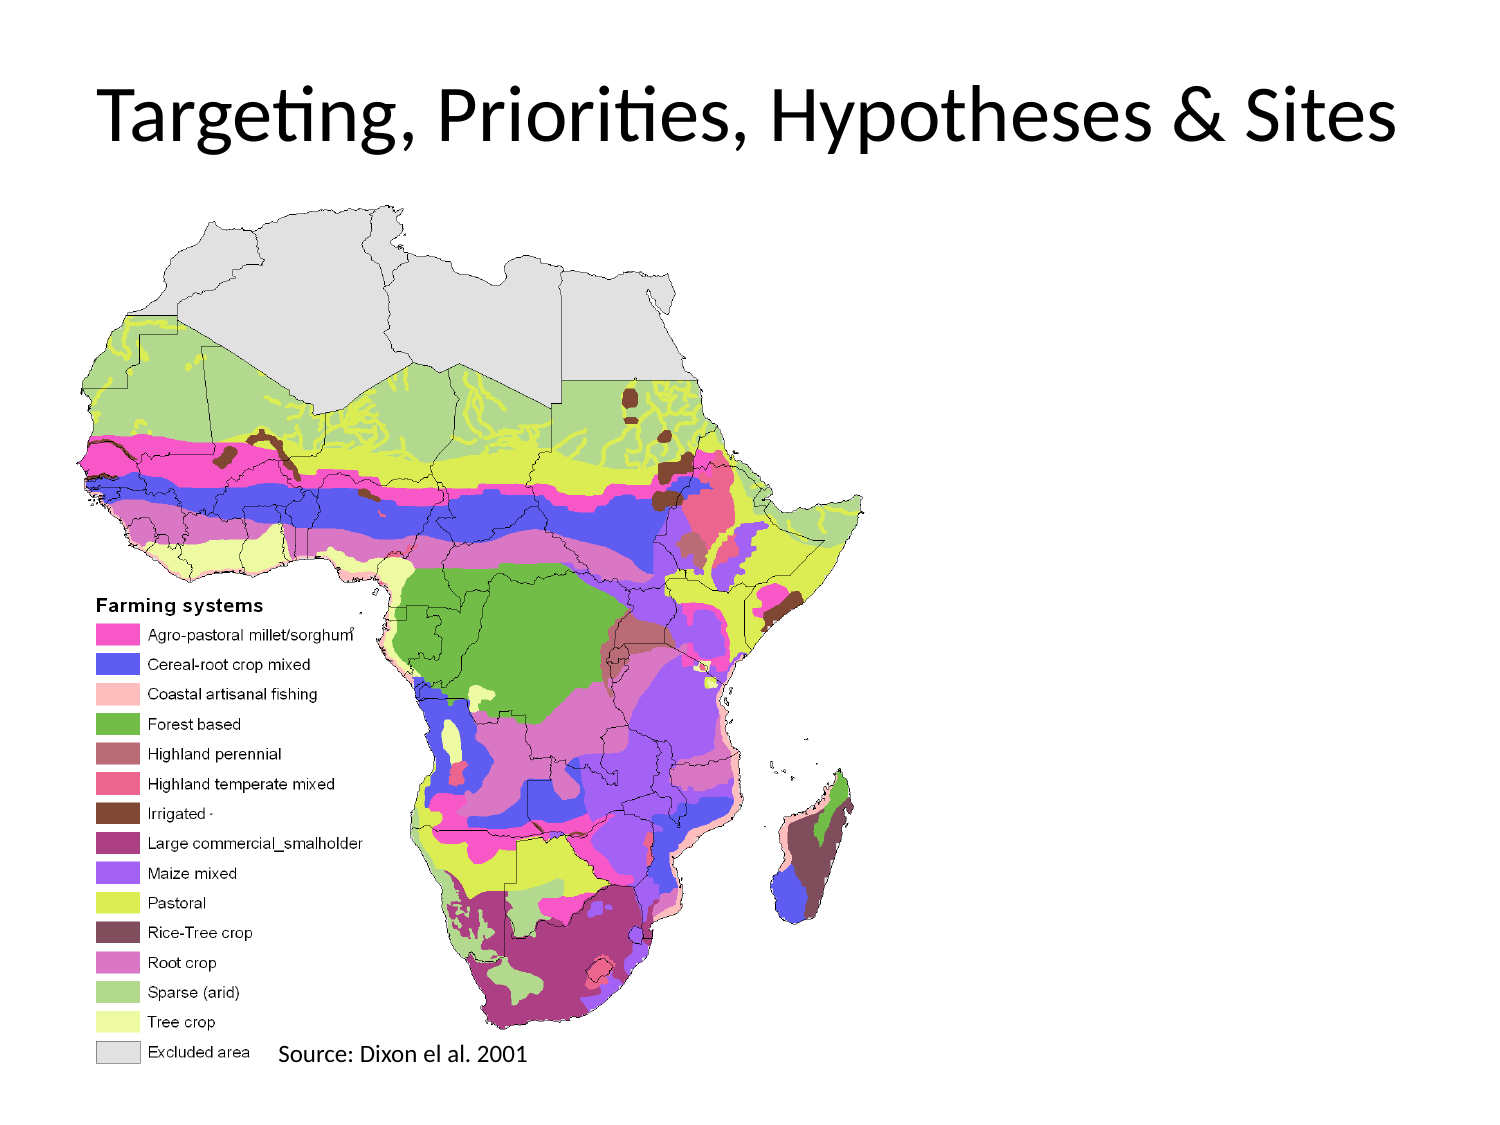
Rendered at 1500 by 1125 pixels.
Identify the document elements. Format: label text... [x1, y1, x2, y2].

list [49, 199, 870, 1068]
title Targeting, Priorities, Hypotheses & Sites [4, 15, 1493, 204]
